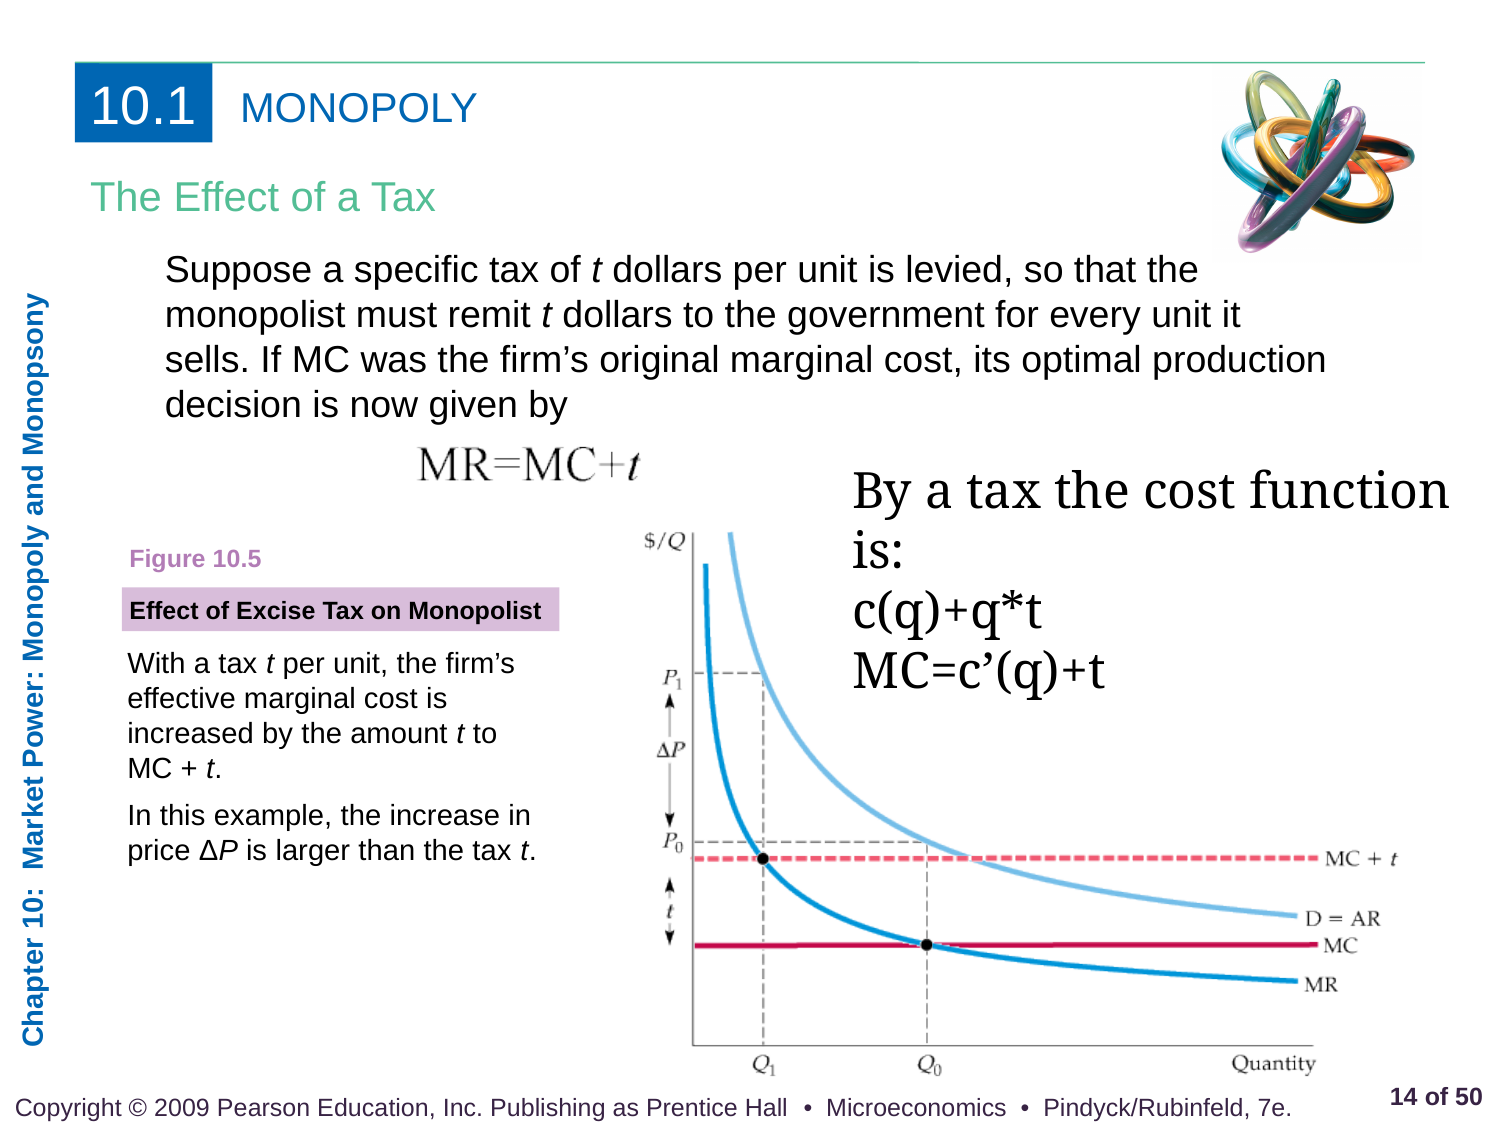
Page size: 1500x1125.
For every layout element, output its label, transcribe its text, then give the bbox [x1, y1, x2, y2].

text_box By a tax the cost function is: c(q)+q*t MC=c’(q)+t [837, 451, 1488, 707]
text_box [74, 62, 1426, 143]
text_box Effect of Excise Tax on Monopolist [121, 587, 560, 632]
picture [623, 512, 1413, 1101]
text_box Suppose a specific tax of t dollars per unit is levied, so that the monopolist must remit t dollars to the government for every unit it sells. If MC was the firm’s original marginal cost, its optimal production decision is now given by [149, 237, 1350, 433]
picture [1212, 143, 1422, 263]
text_box With a tax t per unit, the firm’s effective marginal cost is increased by the amount t to MC + t. In this example, the increase in price ΔP is larger than the tax t. [112, 637, 588, 888]
picture [412, 439, 649, 489]
list The Effect of a Tax [75, 162, 1175, 247]
text_box Figure 10.5 [121, 537, 285, 579]
